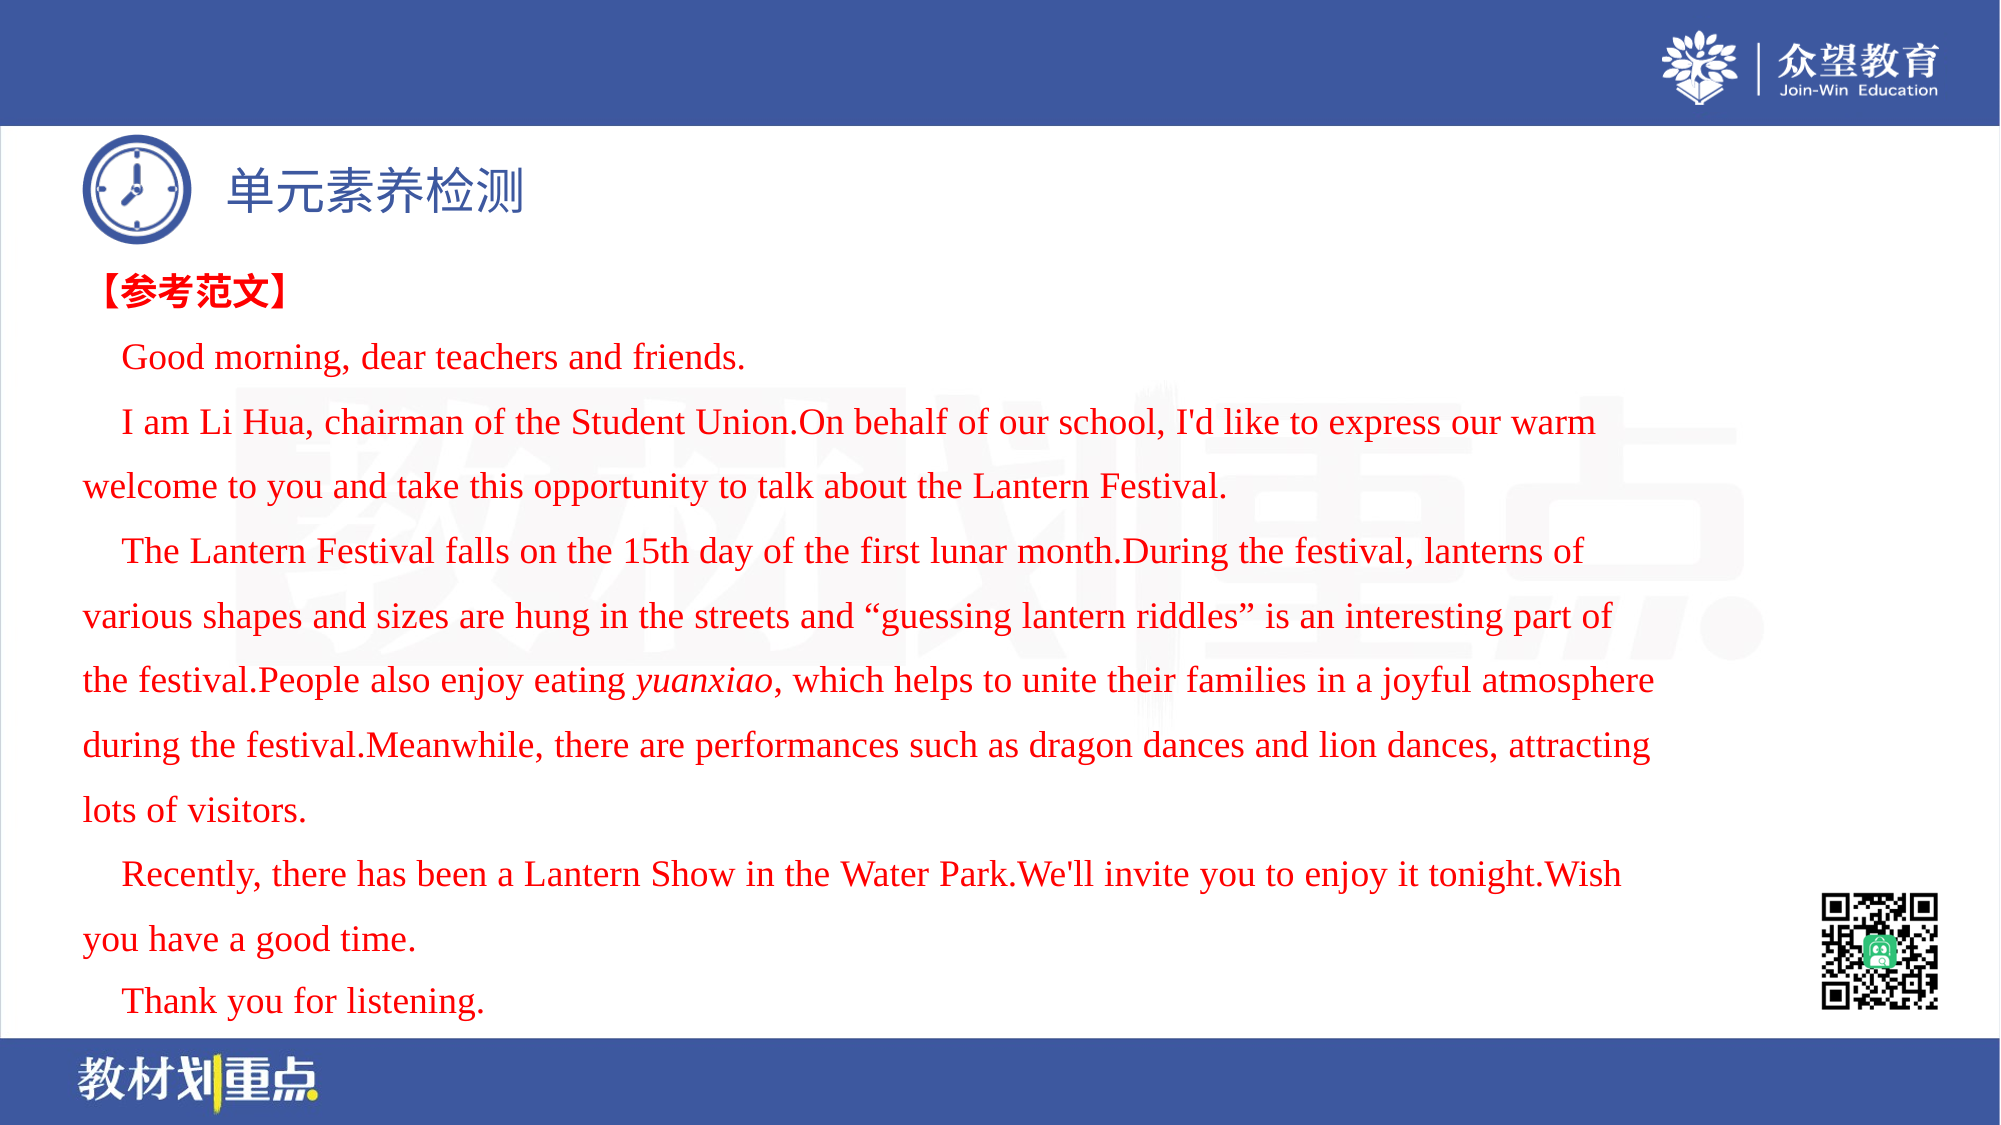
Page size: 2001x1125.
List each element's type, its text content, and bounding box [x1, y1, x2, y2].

text_box 【参考范文】 Good morning, dear teachers and friends. I am Li Hua, chairman of the Student Union.On behalf of our school, I'd like to express our warm welcome to you and take this opportunity to talk about the Lantern Festival. The Lantern Festival falls on the 15th day of the first lunar month.During the festival, lanterns of various shapes and sizes are hung in the streets and “guessing lantern riddles” is an interesting part of the festival.People also enjoy eating yuanxiao, which helps to unite their families in a joyful atmosphere during the festival.Meanwhile, there are performances such as dragon dances and lion dances, attracting lots of visitors. Recently, there has been a Lantern Show in the Water Park.We'll invite you to enjoy it tonight.Wish you have a good time. Thank you for listening. [82, 248, 1817, 1015]
picture [0, 0, 2000, 1125]
